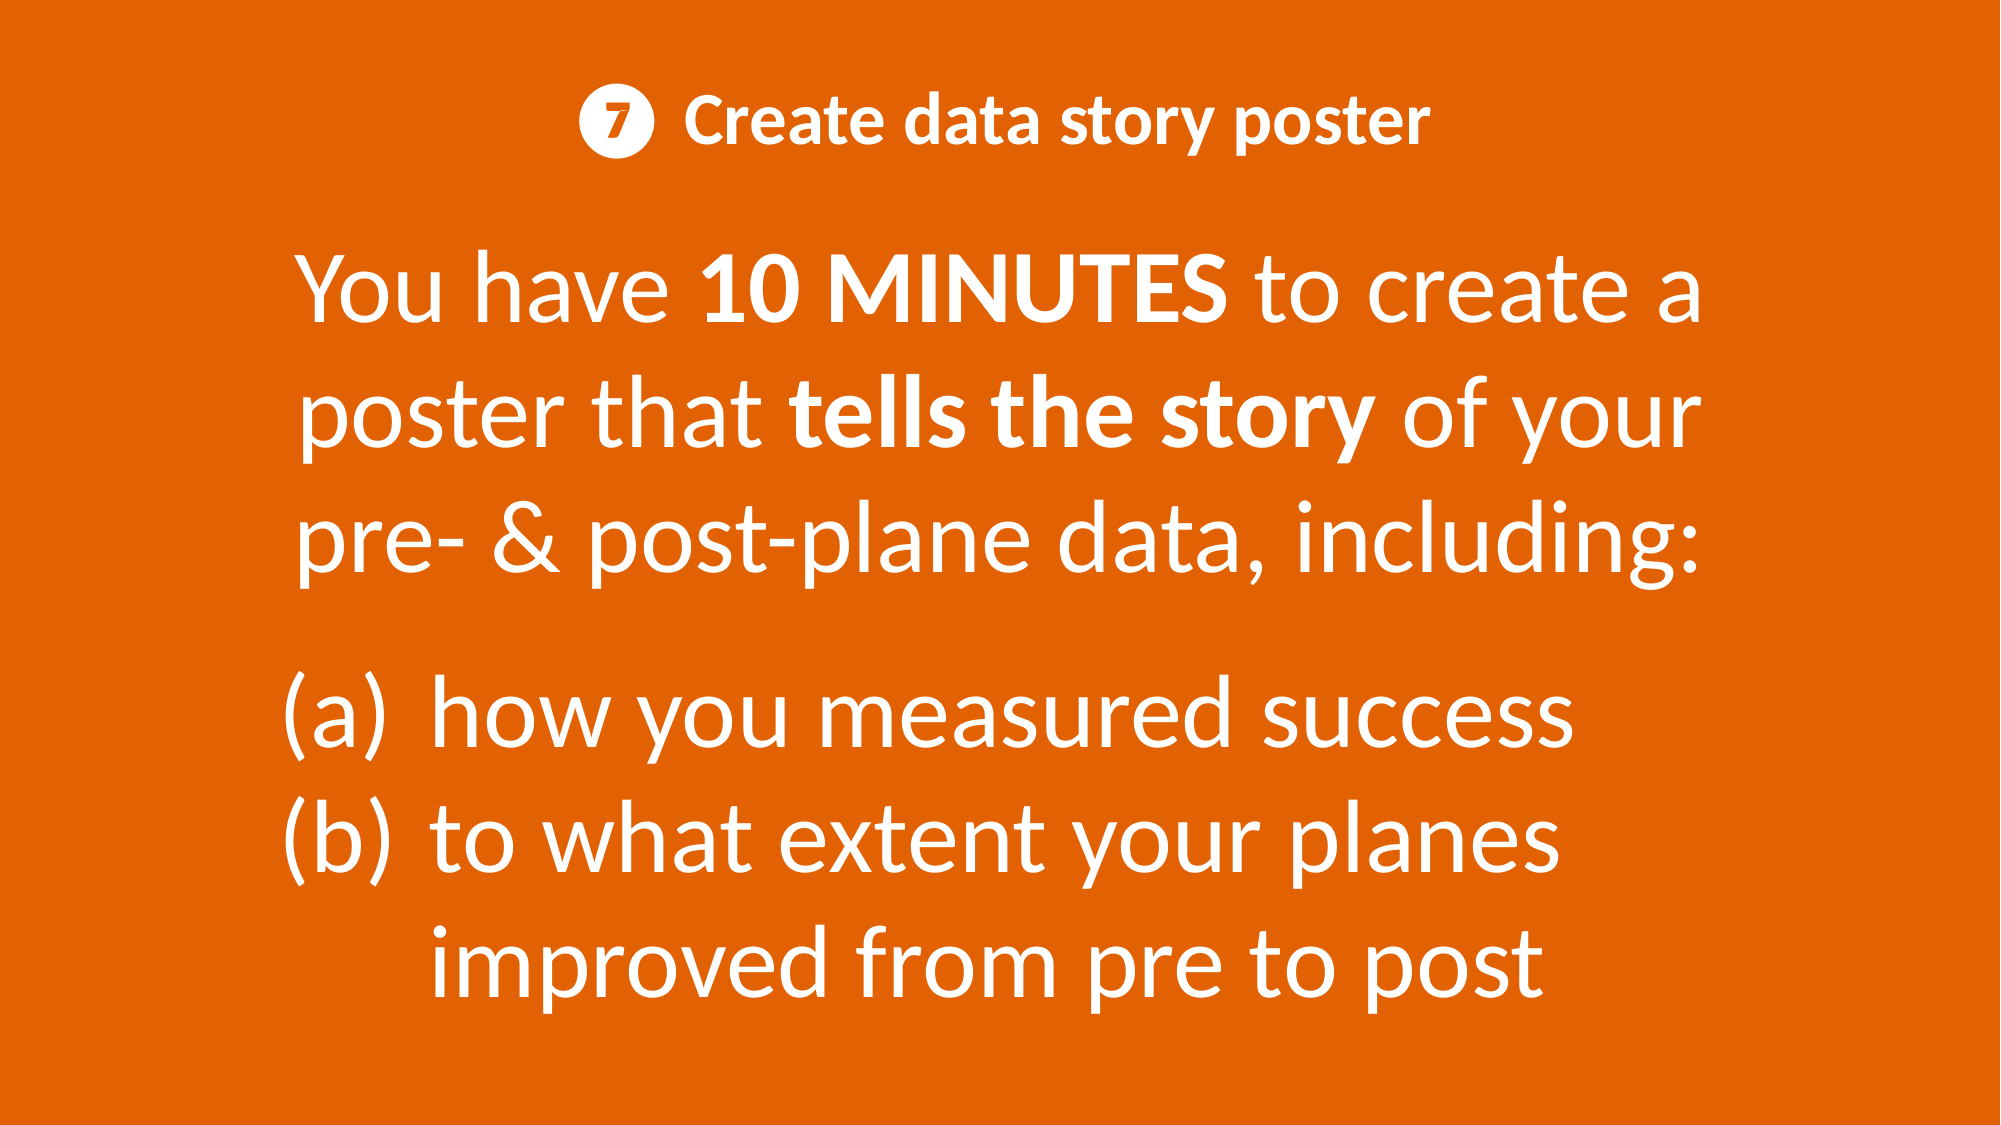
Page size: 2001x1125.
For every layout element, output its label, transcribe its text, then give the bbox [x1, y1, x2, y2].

text_box ❼ Create data story poster [552, 30, 1448, 167]
text_box You have 10 MINUTES to create a poster that tells the story of your pre- & post-plane data, including: how you measured success to what extent your planes improved from pre to post [264, 211, 1736, 1026]
